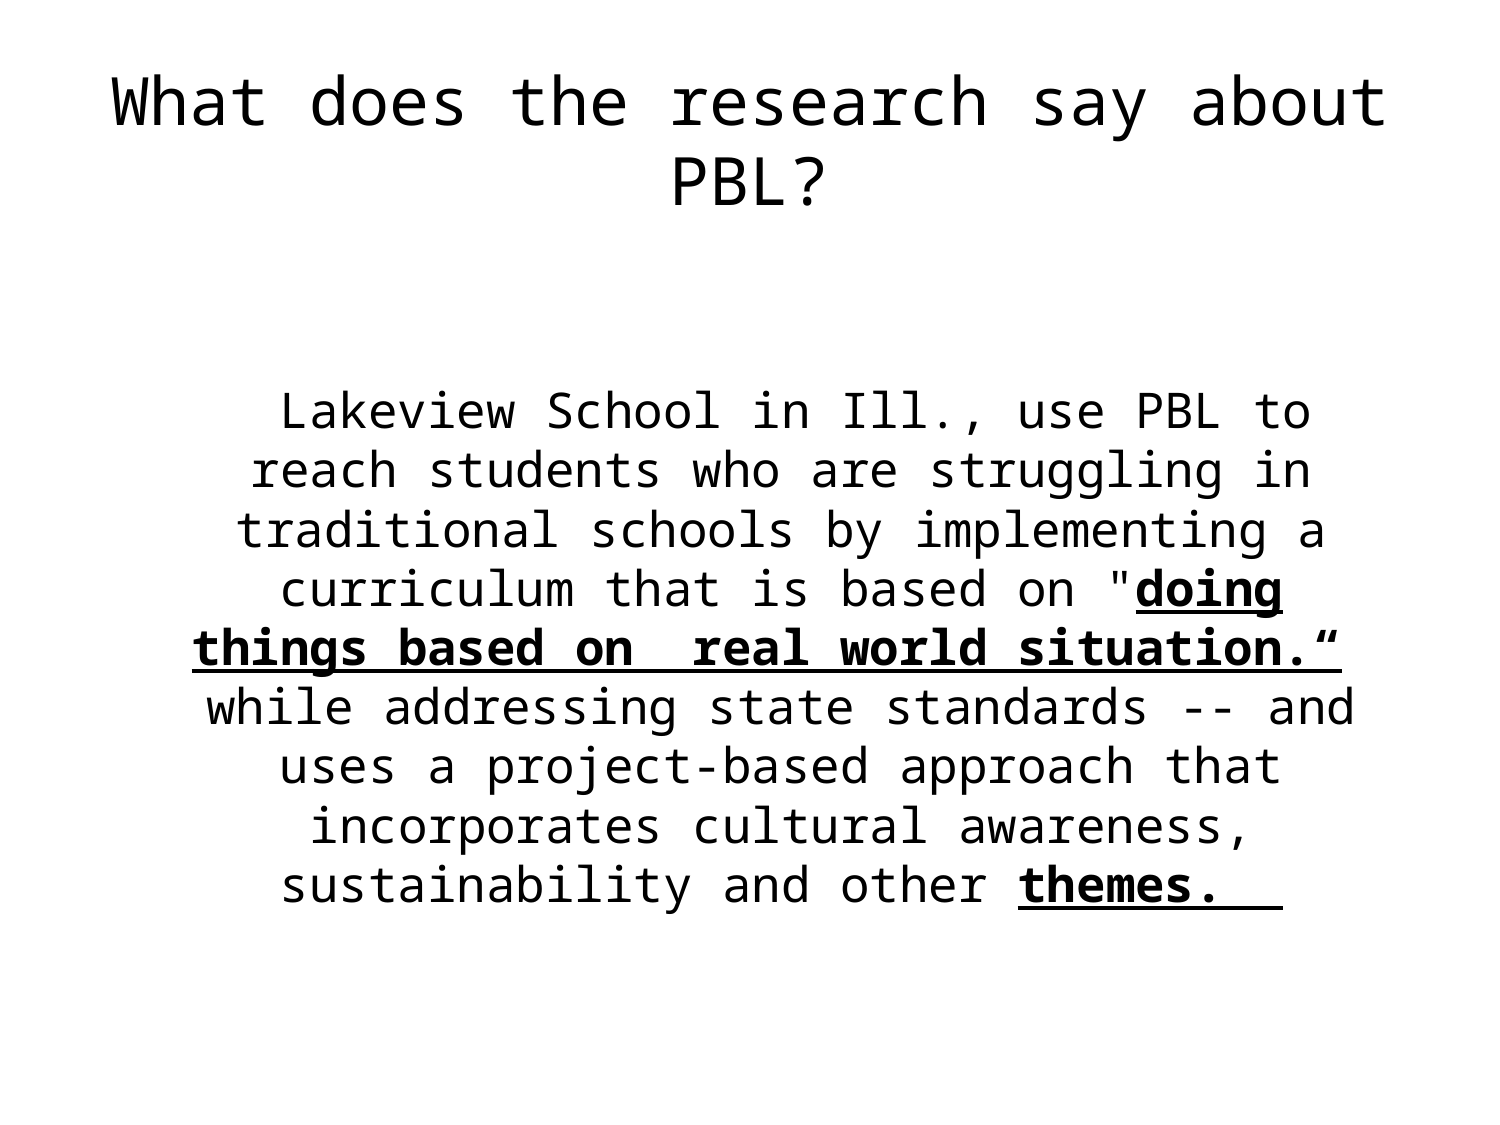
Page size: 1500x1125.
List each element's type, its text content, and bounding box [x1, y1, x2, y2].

title What does the research say about PBL? [75, 45, 1425, 233]
list Lakeview School in Ill., use PBL to reach students who are struggling in traditional schools by implementing a curriculum that is based on "doing things based on real world situation.“ while addressing state standards -- and uses a project-based approach that incorporates cultural awareness, sustainability and other themes. [125, 312, 1387, 924]
